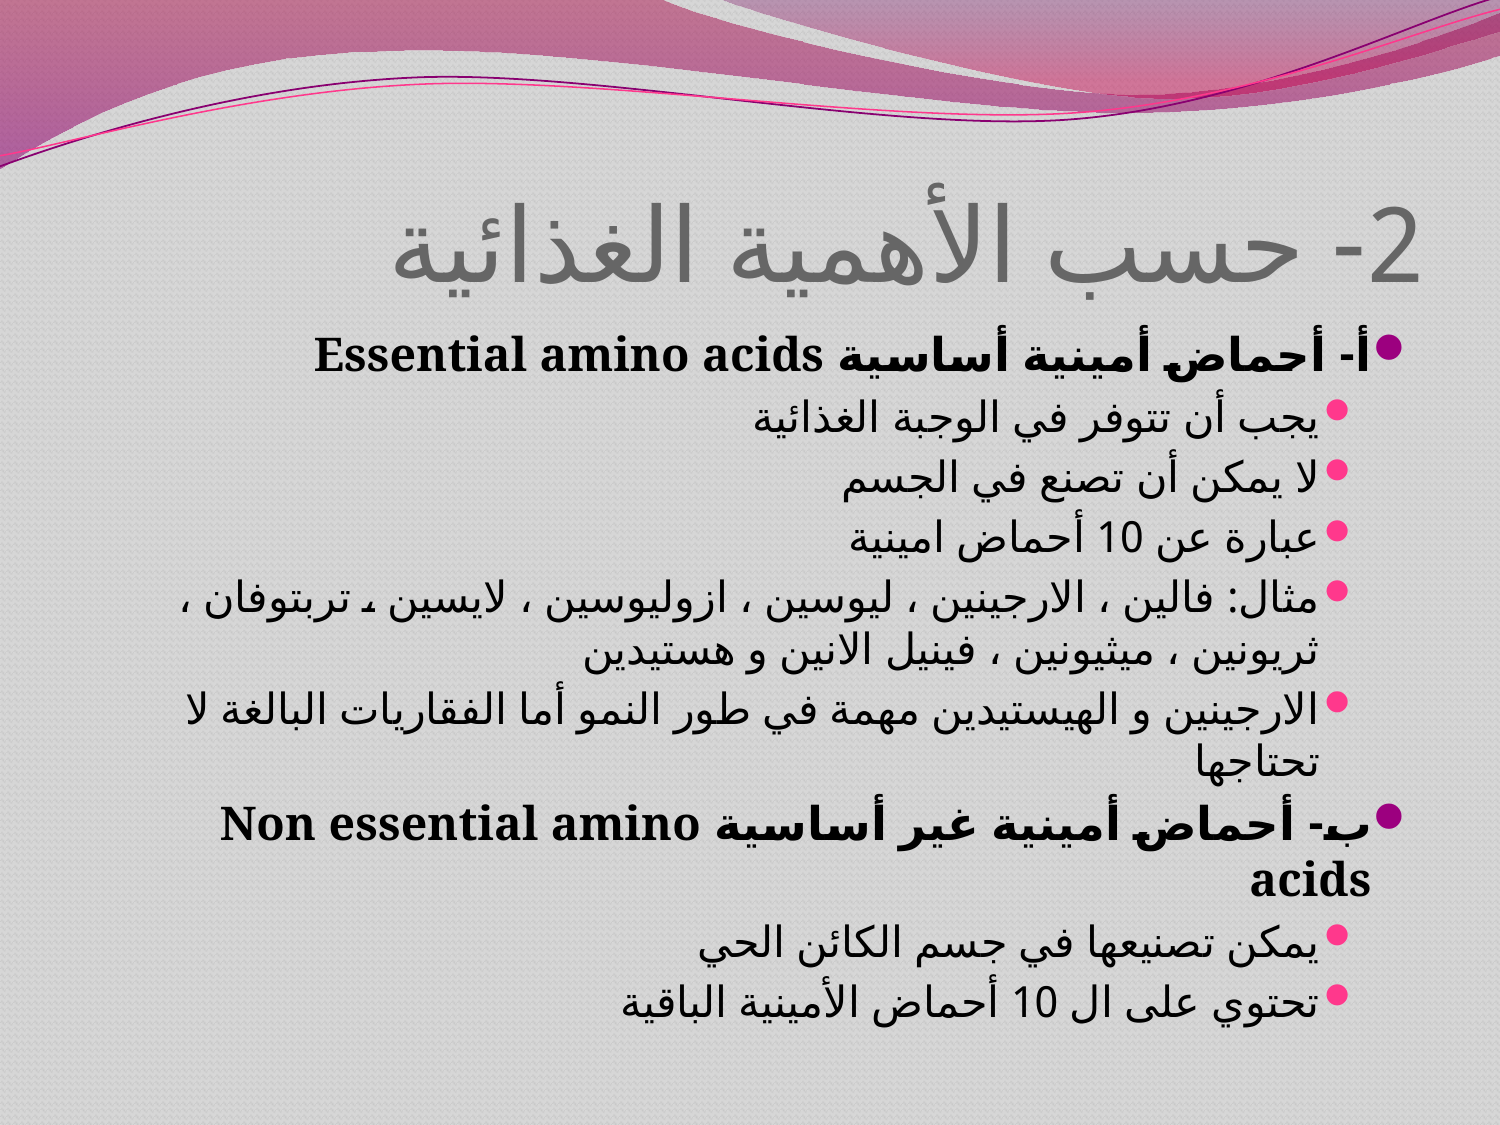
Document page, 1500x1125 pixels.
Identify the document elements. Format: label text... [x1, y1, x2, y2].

title 2- حسب الأهمية الغذائية [75, 115, 1425, 303]
list أ- أحماض أمينية أساسية Essential amino acids يجب أن تتوفر في الوجبة الغذائية لا يمكن أن تصنع في الجسم عبارة عن 10 أحماض امينية مثال: فالين ، الارجينين ، ليوسين ، ازوليوسين ، لايسين ، تربتوفان ، ثريونين ، ميثيونين ، فينيل الانين و هستيدين الارجينين و الهيستيدين مهمة في طور النمو أما الفقاريات البالغة لا تحتاجها ب- أحماض أمينية غير أساسية Non essential amino acids يمكن تصنيعها في جسم الكائن الحي تحتوي على ال 10 أحماض الأمينية الباقية [75, 317, 1425, 1038]
